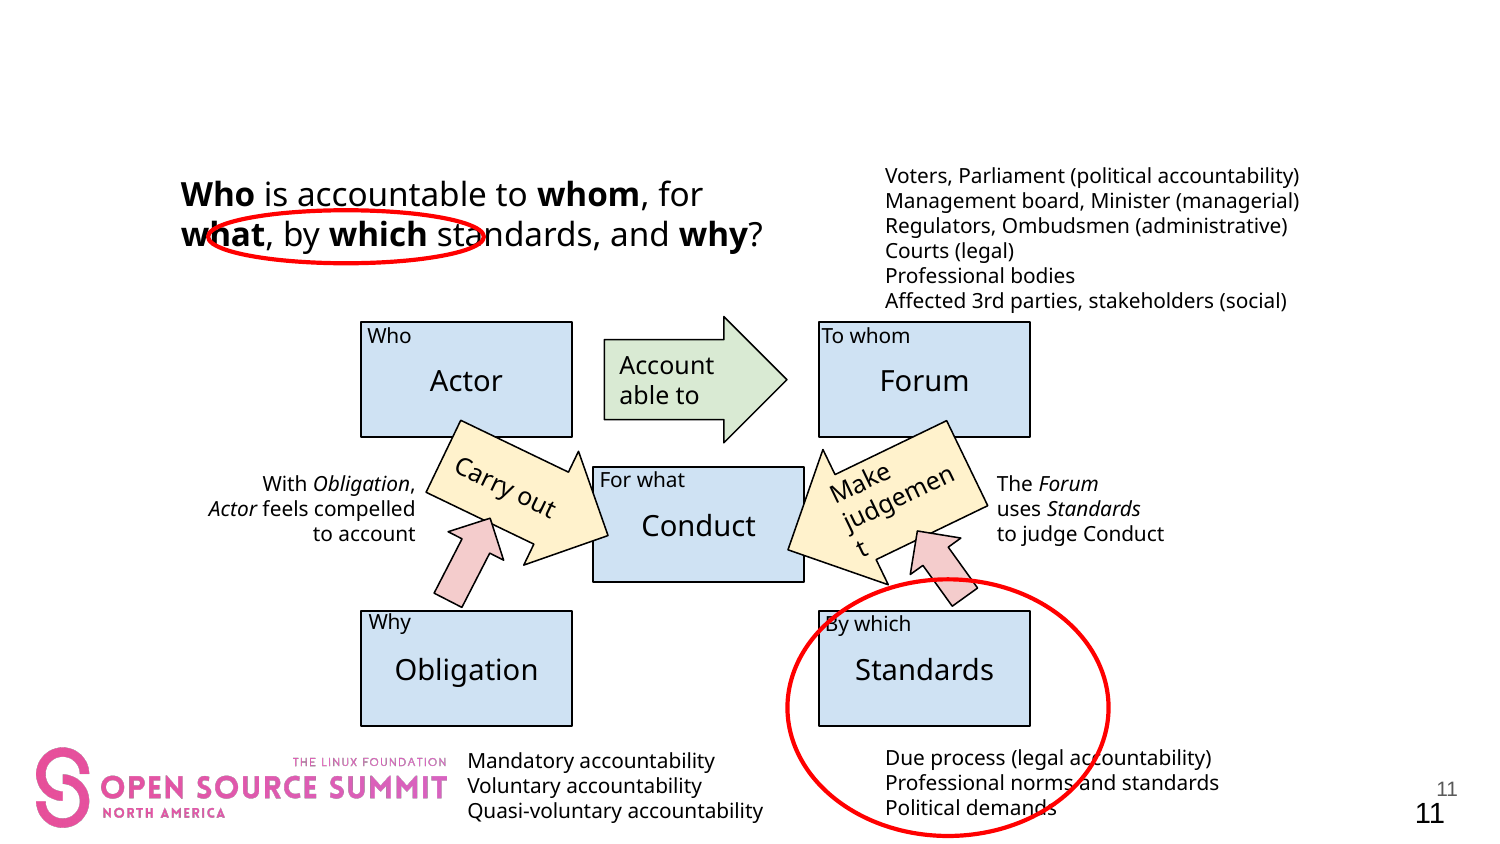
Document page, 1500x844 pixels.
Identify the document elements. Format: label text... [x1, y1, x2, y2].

text_box [785, 577, 1111, 839]
text_box Make judgement [787, 420, 988, 585]
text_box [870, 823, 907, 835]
text_box Carry out [426, 420, 609, 566]
text_box Actor [361, 322, 573, 438]
text_box Obligation [361, 611, 573, 727]
text_box Who is accountable to whom, for what, by which standards, and why? [165, 158, 798, 268]
text_box To whom [798, 309, 934, 360]
text_box Why [301, 596, 478, 647]
text_box Account able to [604, 316, 787, 443]
text_box With Obligation, Actor feels compelled to account [110, 456, 431, 561]
text_box [910, 530, 971, 578]
text_box For what [554, 454, 731, 505]
text_box The Forum uses Standards to judge Conduct [981, 456, 1253, 561]
text_box [434, 518, 504, 596]
text_box [206, 208, 486, 266]
text_box 11 [1403, 779, 1494, 844]
text_box Conduct [593, 466, 804, 582]
text_box Forum [819, 328, 1031, 438]
text_box Who [337, 309, 442, 360]
picture [36, 747, 447, 828]
text_box Due process (legal accountability) Professional norms and standards Political demands [989, 729, 1281, 835]
text_box Mandatory accountability Voluntary accountability Quasi-voluntary accountability [452, 732, 863, 838]
text_box By which [779, 598, 858, 649]
text_box Voters, Parliament (political accountability) Management board, Minister (managerial) Regulators, Ombudsmen (administrative) Courts (legal) Professional bodies Affected 3rd parties, stakeholders (social) [870, 147, 1404, 328]
